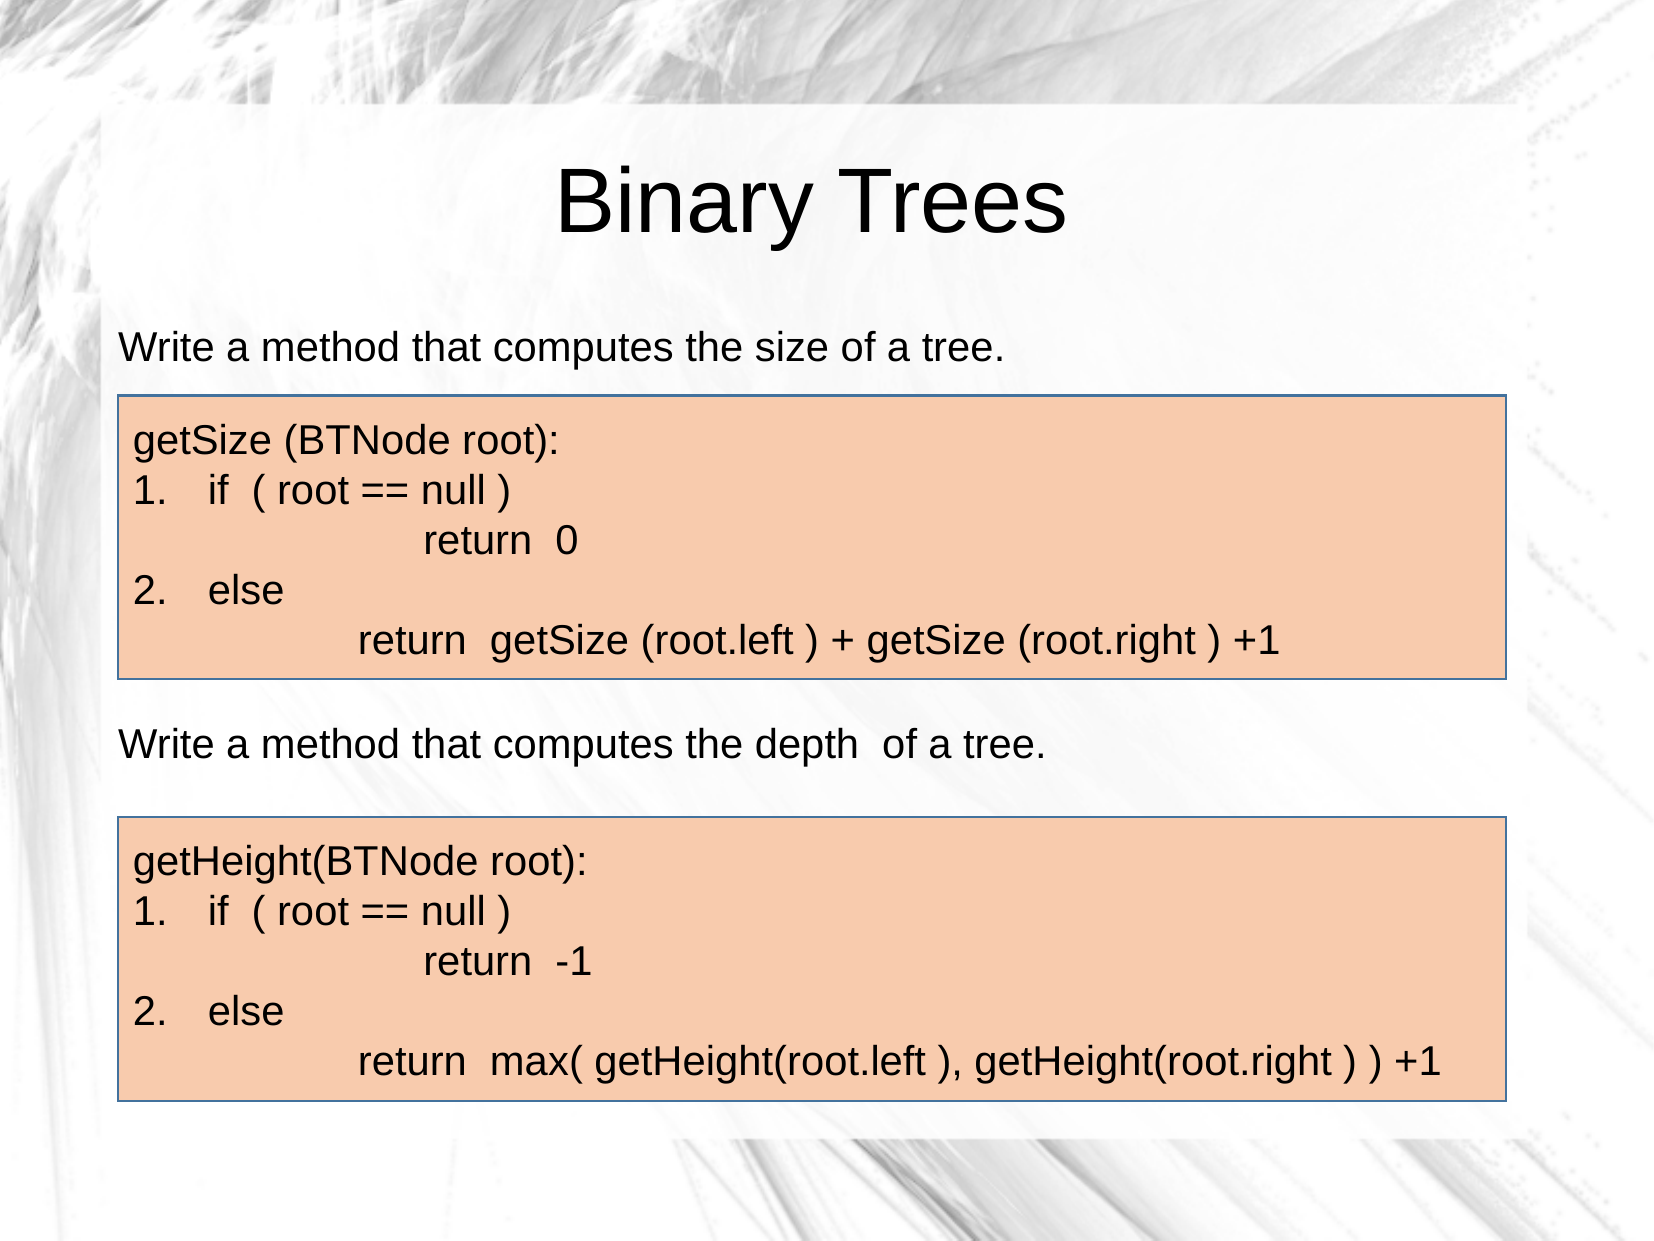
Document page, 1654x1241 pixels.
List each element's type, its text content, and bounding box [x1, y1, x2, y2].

picture [0, 0, 1654, 1241]
list Write a method that computes the size of a tree. Write a method that computes the depth of a tree. [118, 319, 1571, 1102]
title Binary Trees [118, 112, 1506, 281]
text_box getHeight(BTNode root): if ( root == null ) return -1 else return max( getHeight(root.left ), getHeight(root.right ) ) +1 [118, 817, 1506, 1102]
text_box getSize (BTNode root): if ( root == null ) return 0 else return getSize (root.left ) + getSize (root.right ) +1 [118, 395, 1506, 680]
